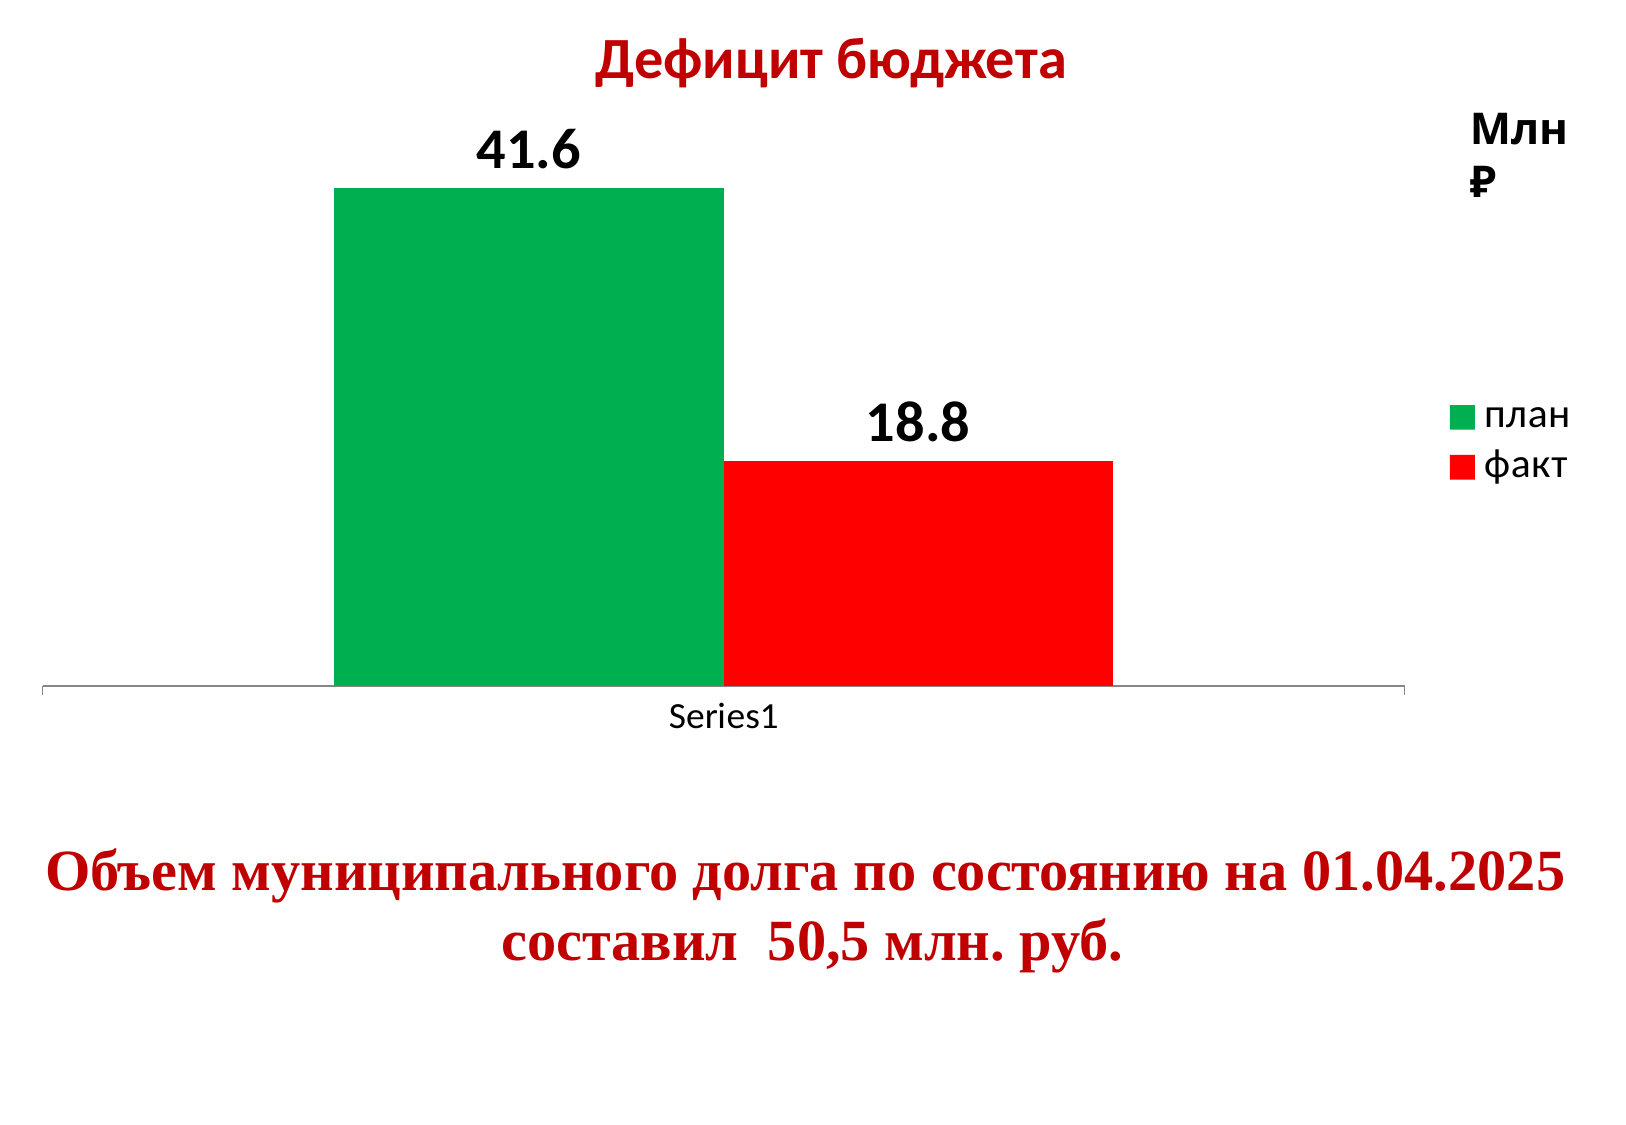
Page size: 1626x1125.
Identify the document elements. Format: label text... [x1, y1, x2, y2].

text_box Дефицит бюджета [487, 12, 1175, 98]
chart [10, 124, 1597, 751]
text_box Объем муниципального долга по состоянию на 01.04.2025 составил 50,5 млн. руб. [27, 824, 1598, 980]
text_box Млн ₽ [1467, 98, 1592, 124]
